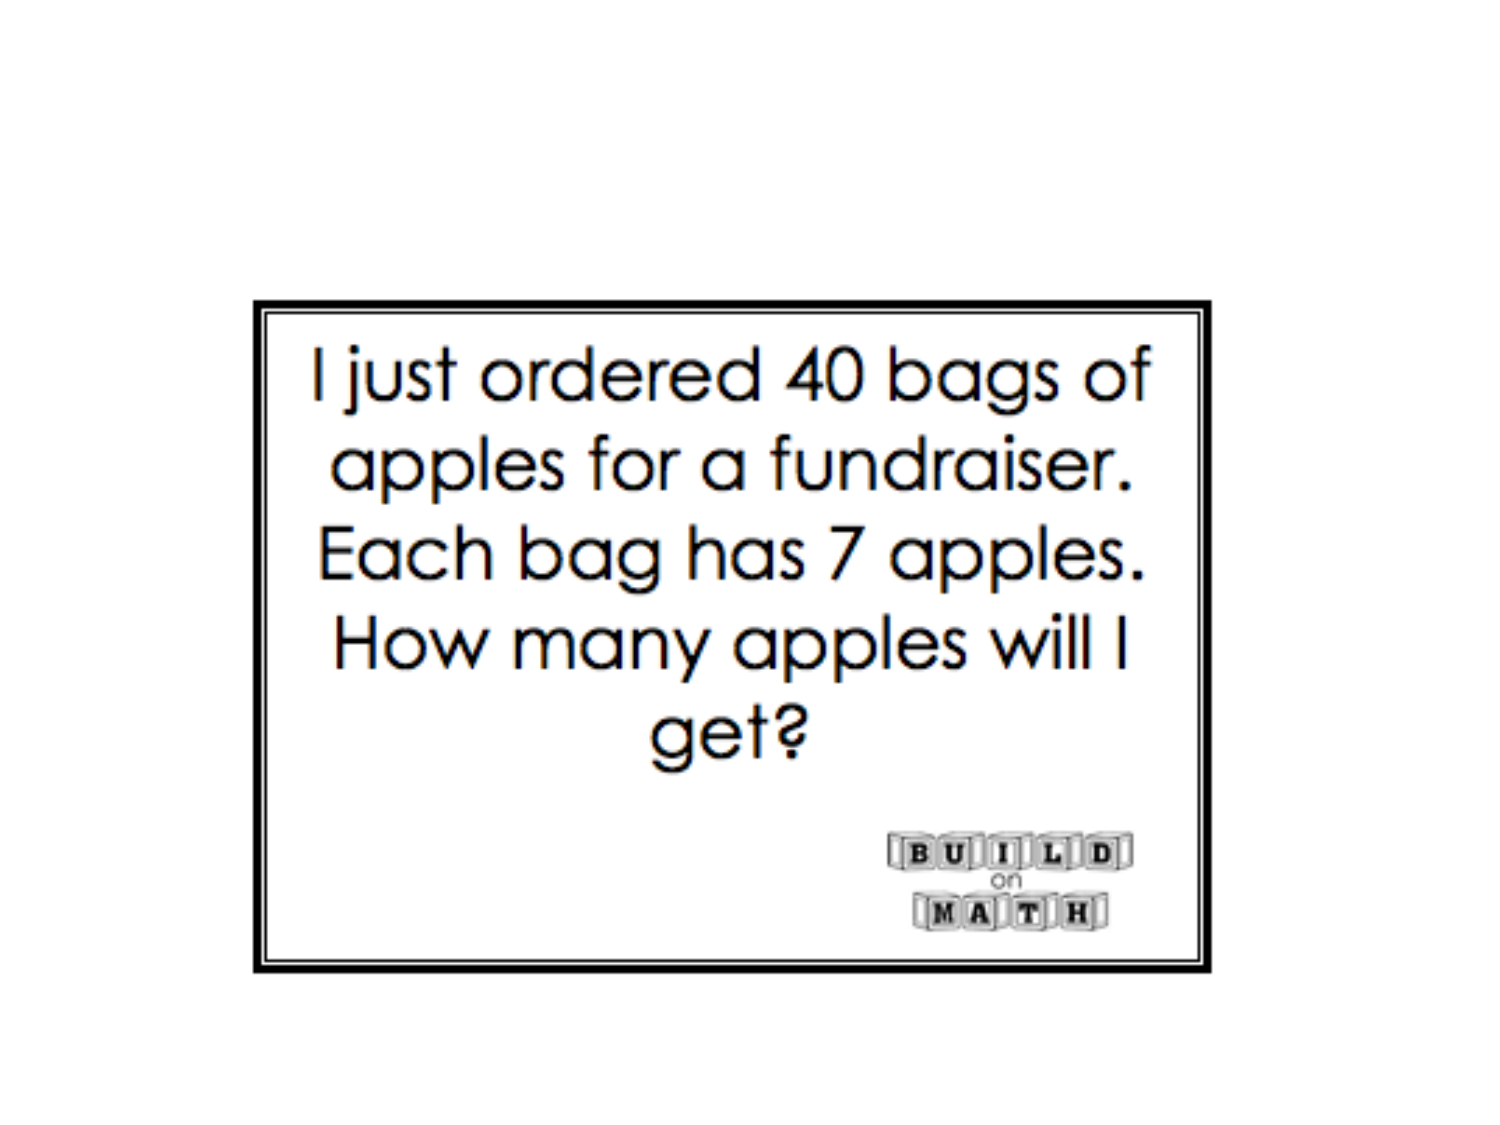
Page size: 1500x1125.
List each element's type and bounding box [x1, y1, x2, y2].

list [74, 262, 1426, 1006]
